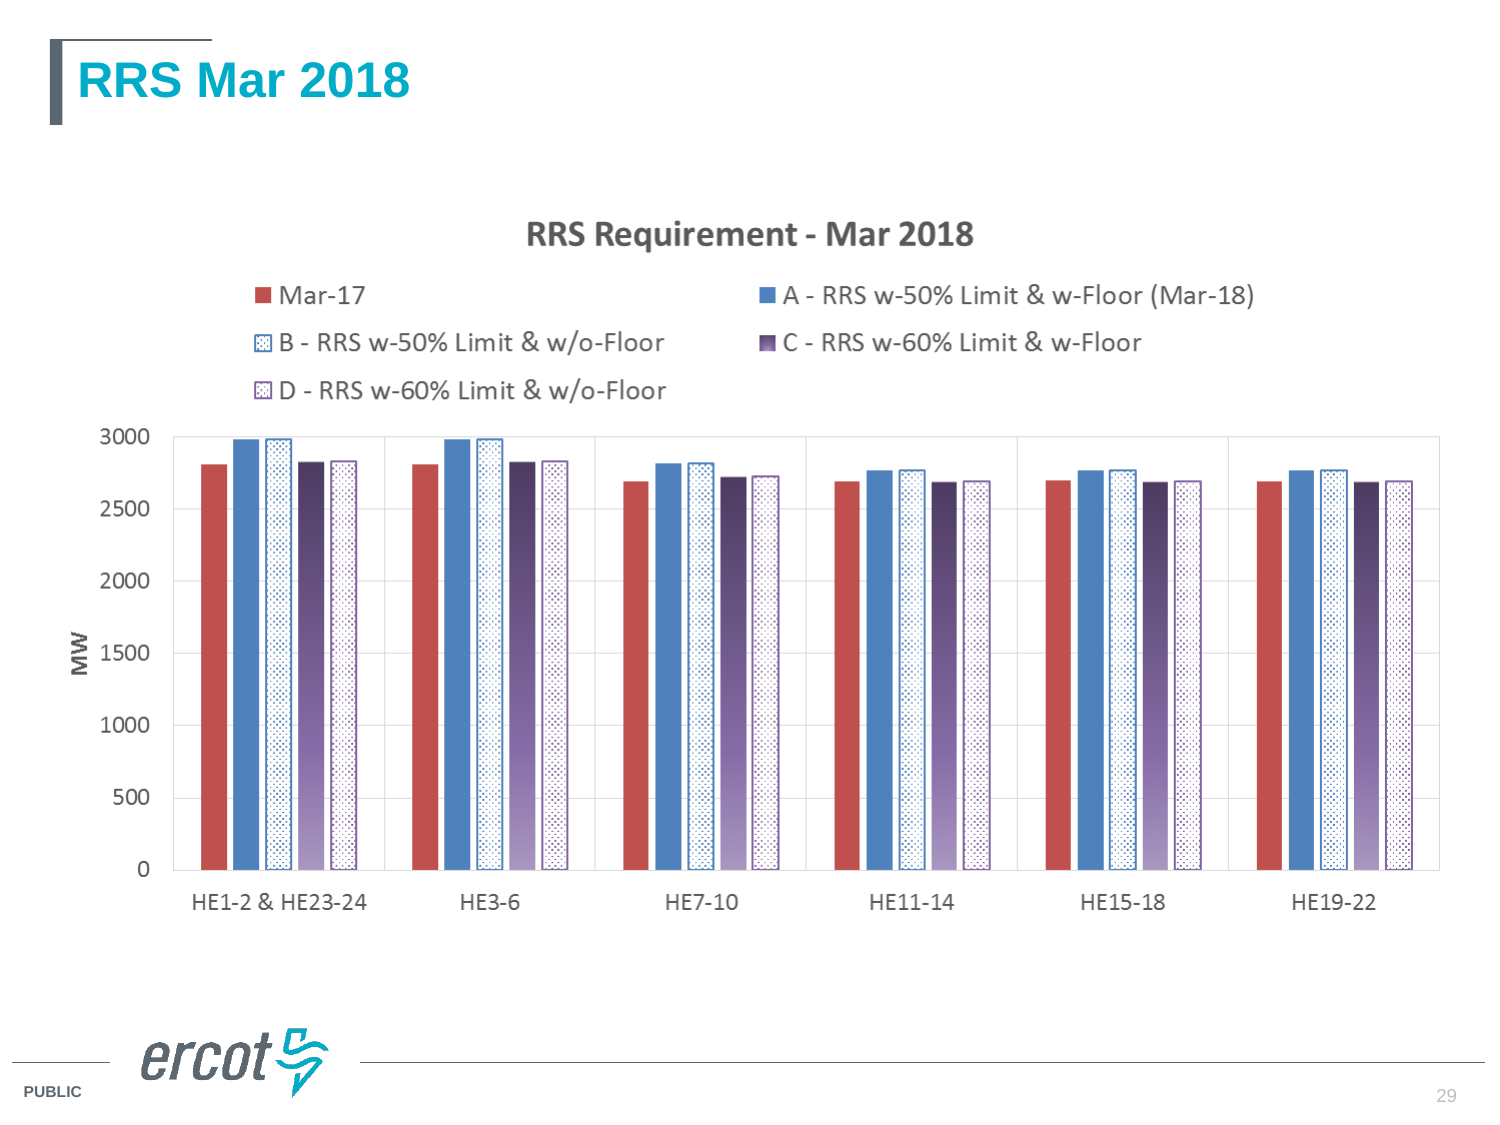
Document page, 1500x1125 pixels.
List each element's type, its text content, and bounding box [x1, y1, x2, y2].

title RRS Mar 2018 [62, 39, 1450, 125]
picture [137, 1024, 332, 1100]
picture [36, 194, 1464, 931]
